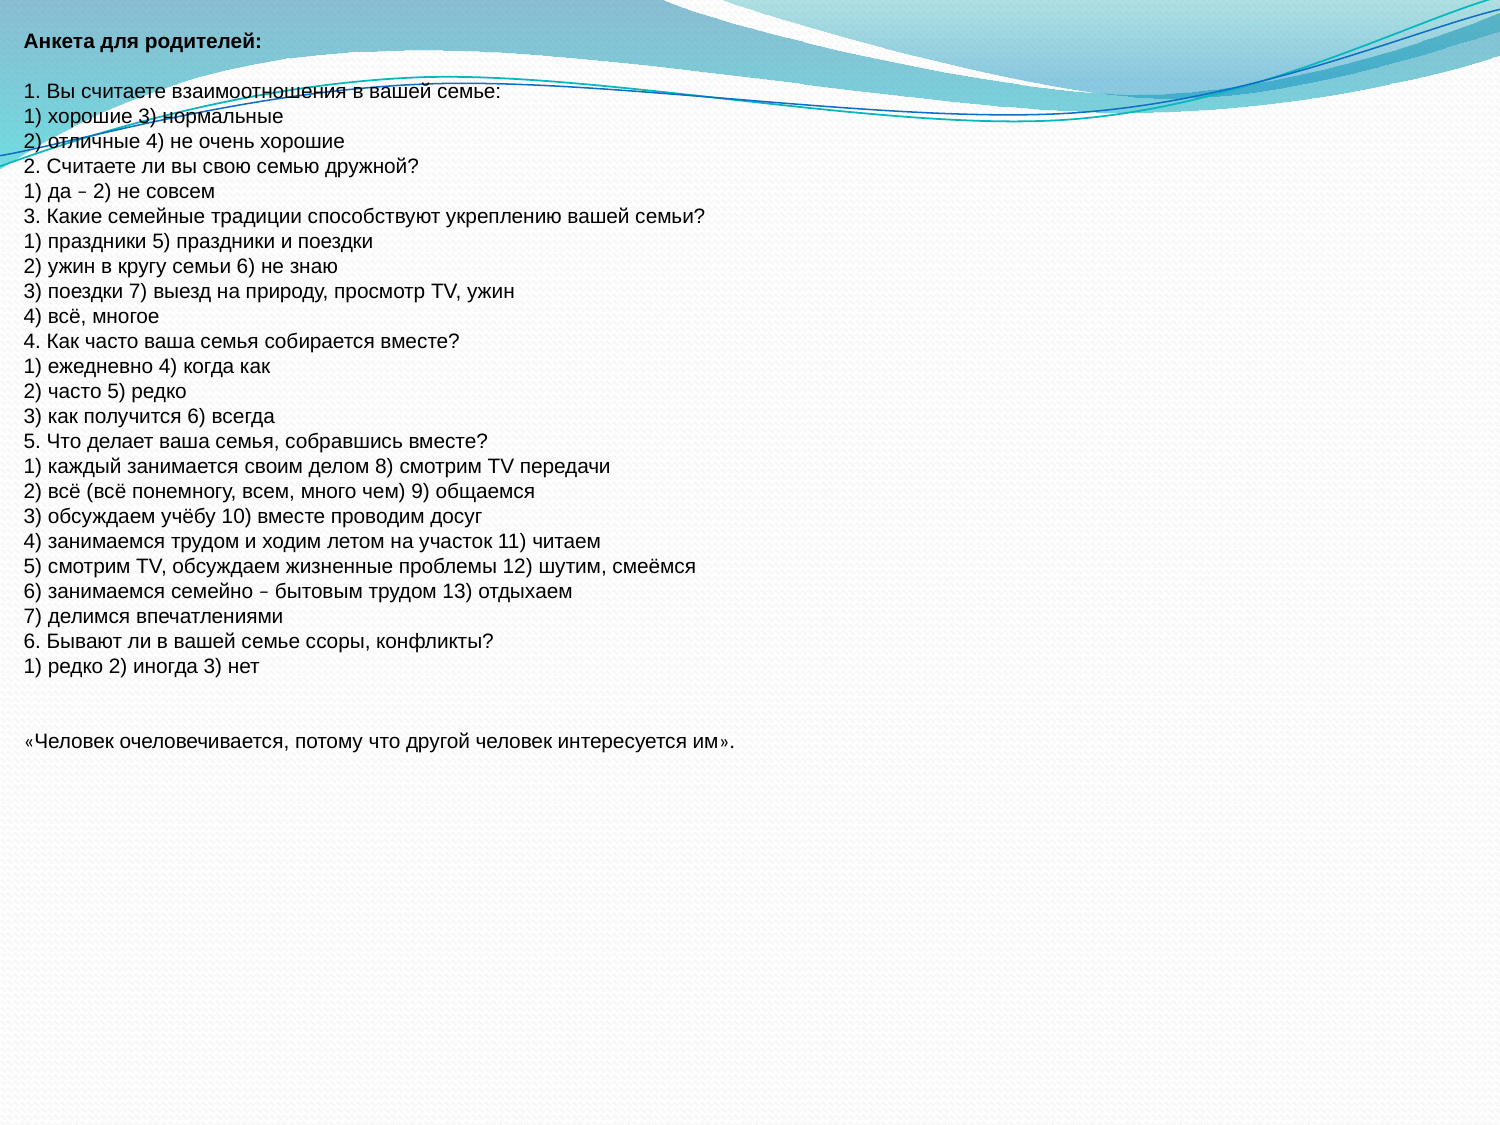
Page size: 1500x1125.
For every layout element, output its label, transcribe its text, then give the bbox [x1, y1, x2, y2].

text_box Анкета для родителей: 1. Вы считаете взаимоотношения в вашей семье: 1) хорошие 3) нормальные 2) отличные 4) не очень хорошие 2. Считаете ли вы свою семью дружной? 1) да – 2) не совсем 3. Какие семейные традиции способствуют укреплению вашей семьи? 1) праздники 5) праздники и поездки 2) ужин в кругу семьи 6) не знаю 3) поездки 7) выезд на природу, просмотр ТV, ужин 4) всё, многое 4. Как часто ваша семья собирается вместе? 1) ежедневно 4) когда как 2) часто 5) редко 3) как получится 6) всегда 5. Что делает ваша семья, собравшись вместе? 1) каждый занимается своим делом 8) смотрим TV передачи 2) всё (всё понемногу, всем, много чем) 9) общаемся 3) обсуждаем учёбу 10) вместе проводим досуг 4) занимаемся трудом и ходим летом на участок 11) читаем 5) смотрим TV, обсуждаем жизненные проблемы 12) шутим, смеёмся 6) занимаемся семейно – бытовым трудом 13) отдыхаем 7) делимся впечатлениями 6. Бывают ли в вашей семье ссоры, конфликты? 1) редко 2) иногда 3) нет «Человек очеловечивается, потому что другой человек интересуется им». [8, 0, 757, 850]
